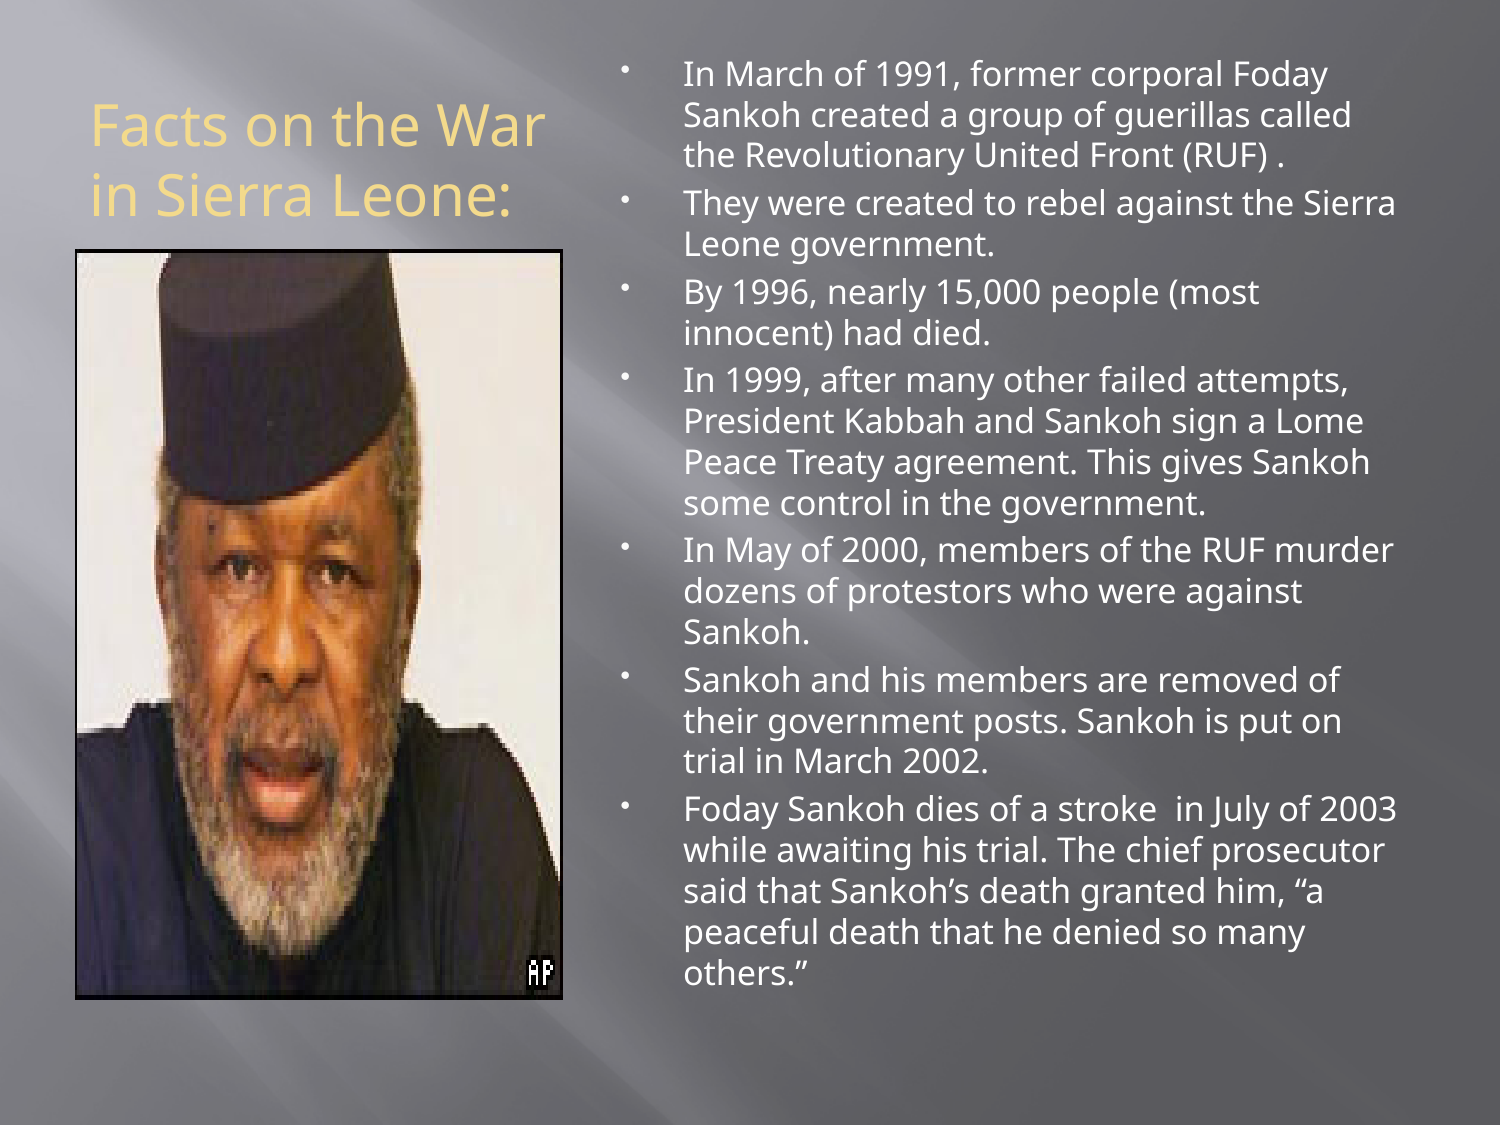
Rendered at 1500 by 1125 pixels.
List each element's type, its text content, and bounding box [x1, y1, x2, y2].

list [74, 249, 563, 1001]
title Facts on the War in Sierra Leone: [75, 44, 569, 236]
list In March of 1991, former corporal Foday Sankoh created a group of guerillas called the Revolutionary United Front (RUF) . They were created to rebel against the Sierra Leone government. By 1996, nearly 15,000 people (most innocent) had died. In 1999, after many other failed attempts, President Kabbah and Sankoh sign a Lome Peace Treaty agreement. This gives Sankoh some control in the government. In May of 2000, members of the RUF murder dozens of protestors who were against Sankoh. Sankoh and his members are removed of their government posts. Sankoh is put on trial in March 2002. Foday Sankoh dies of a stroke in July of 2003 while awaiting his trial. The chief prosecutor said that Sankoh’s death granted him, “a peaceful death that he denied so many others.” [586, 44, 1425, 1005]
